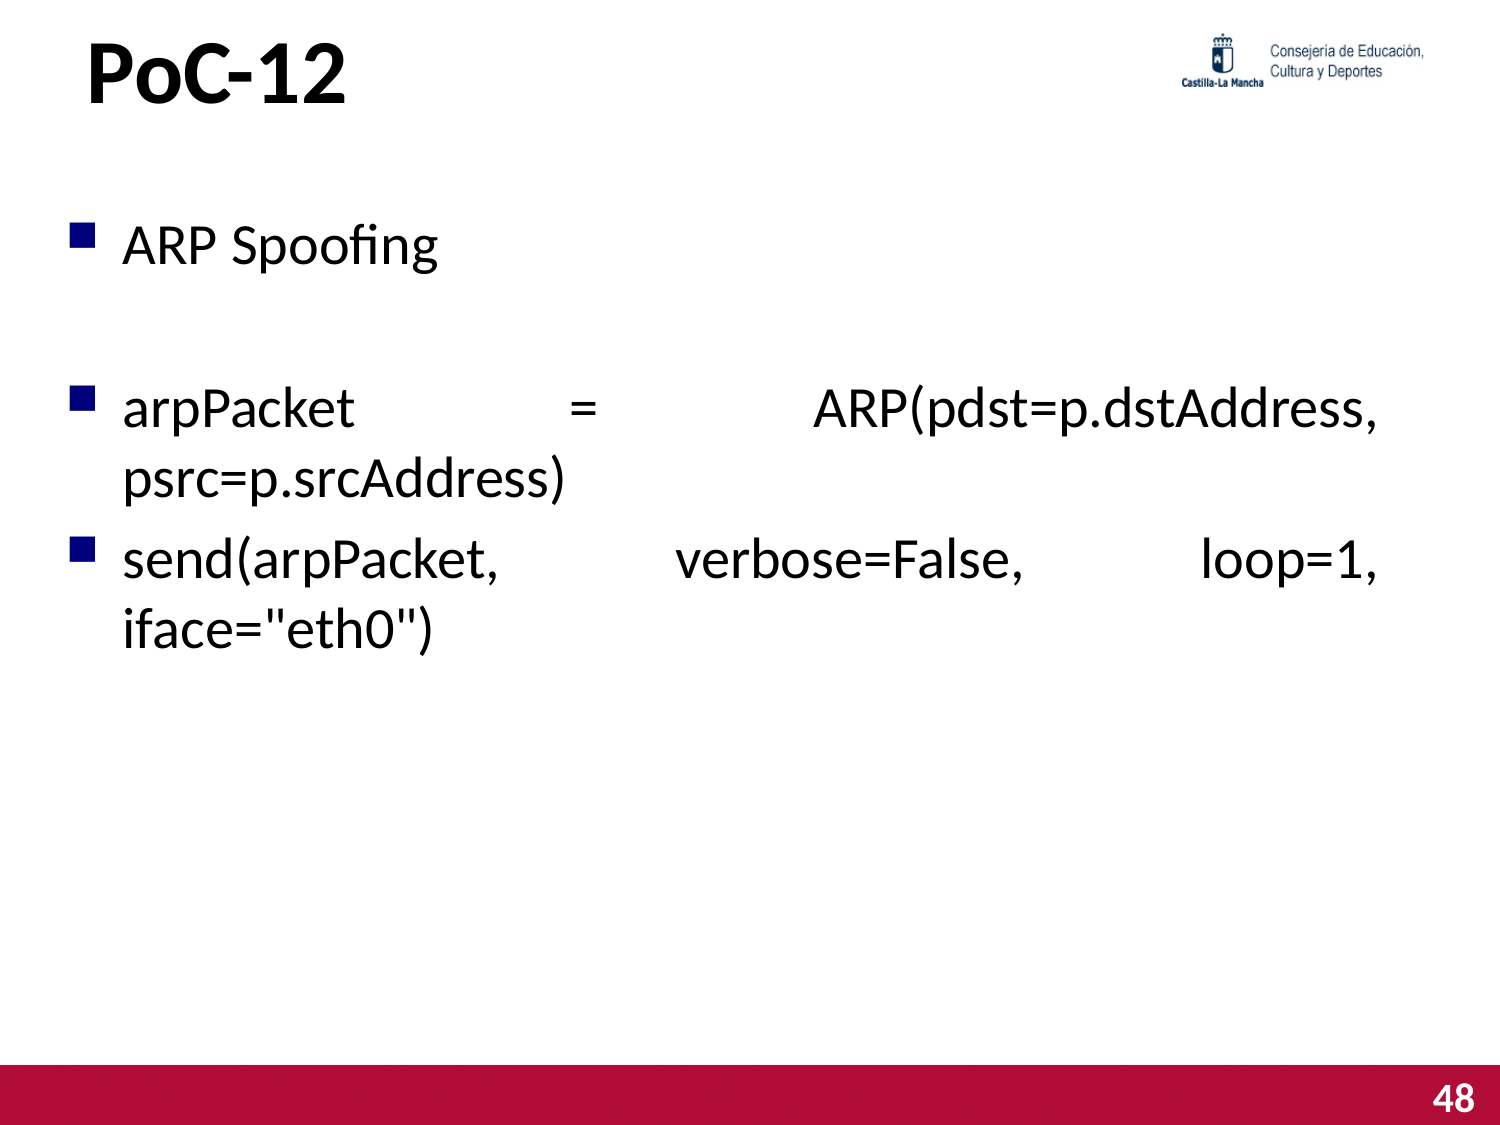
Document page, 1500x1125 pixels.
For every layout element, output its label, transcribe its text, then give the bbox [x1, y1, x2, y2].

picture [0, 1065, 1500, 1125]
title PoC-12 [75, 6, 1425, 197]
list ARP Spoofing arpPacket = ARP(pdst=p.dstAddress, psrc=p.srcAddress) send(arpPacket, verbose=False, loop=1, iface="eth0") [51, 198, 1395, 1018]
